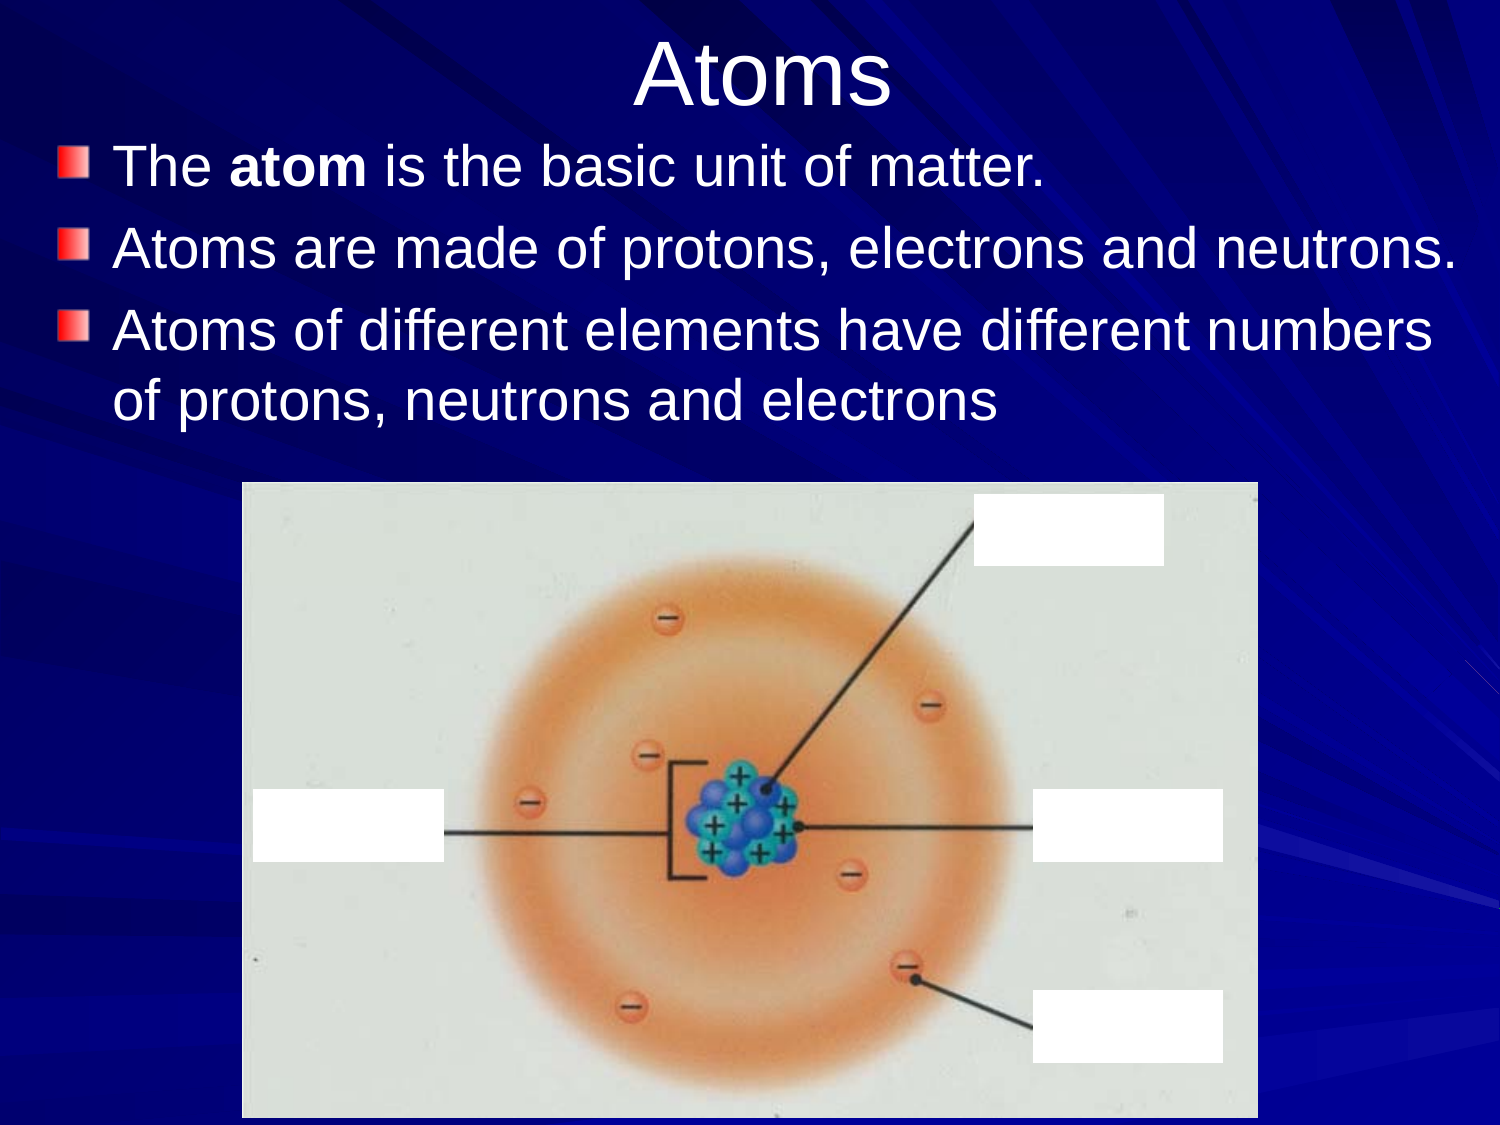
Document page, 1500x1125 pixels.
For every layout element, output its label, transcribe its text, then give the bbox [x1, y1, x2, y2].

picture [56, 308, 93, 345]
picture [241, 482, 1259, 1118]
title Atoms [88, 0, 1439, 120]
list The atom is the basic unit of matter. Atoms are made of protons, electrons and neutrons. Atoms of different elements have different numbers of protons, neutrons and electrons [40, 120, 1500, 457]
picture [56, 226, 93, 264]
picture [56, 144, 93, 182]
